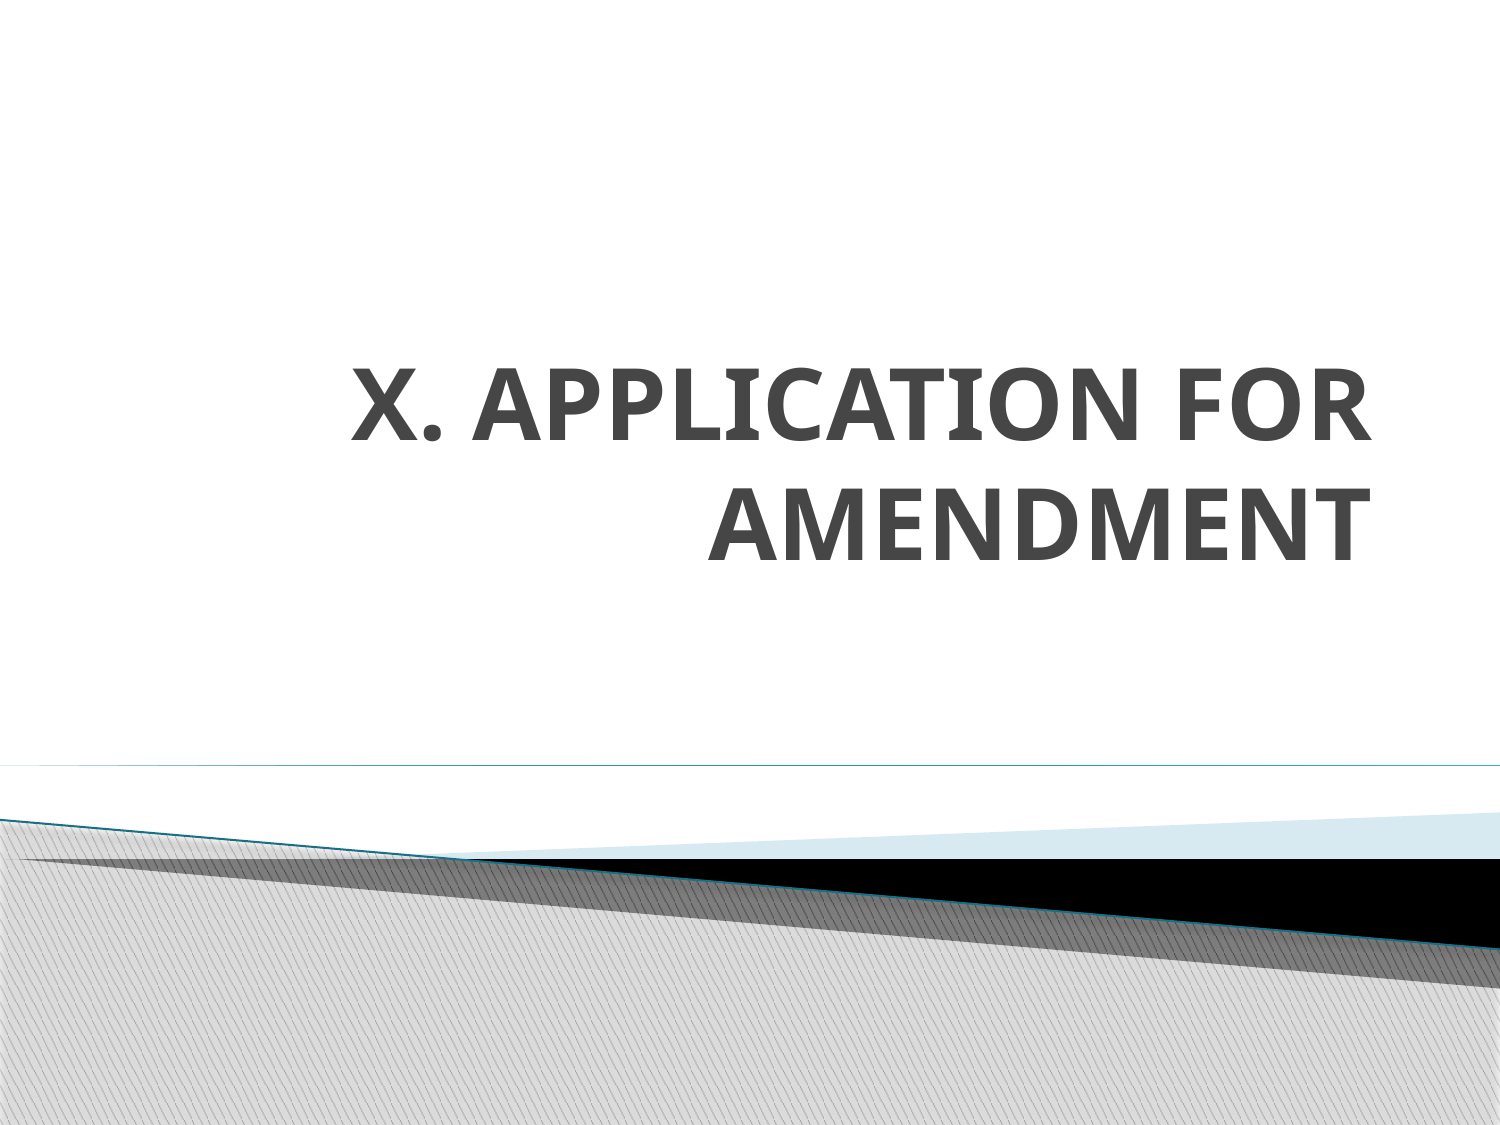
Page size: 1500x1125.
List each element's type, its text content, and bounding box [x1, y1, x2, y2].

picture [5, 859, 1500, 989]
title X. APPLICATION FOR AMENDMENT [112, 287, 1388, 588]
